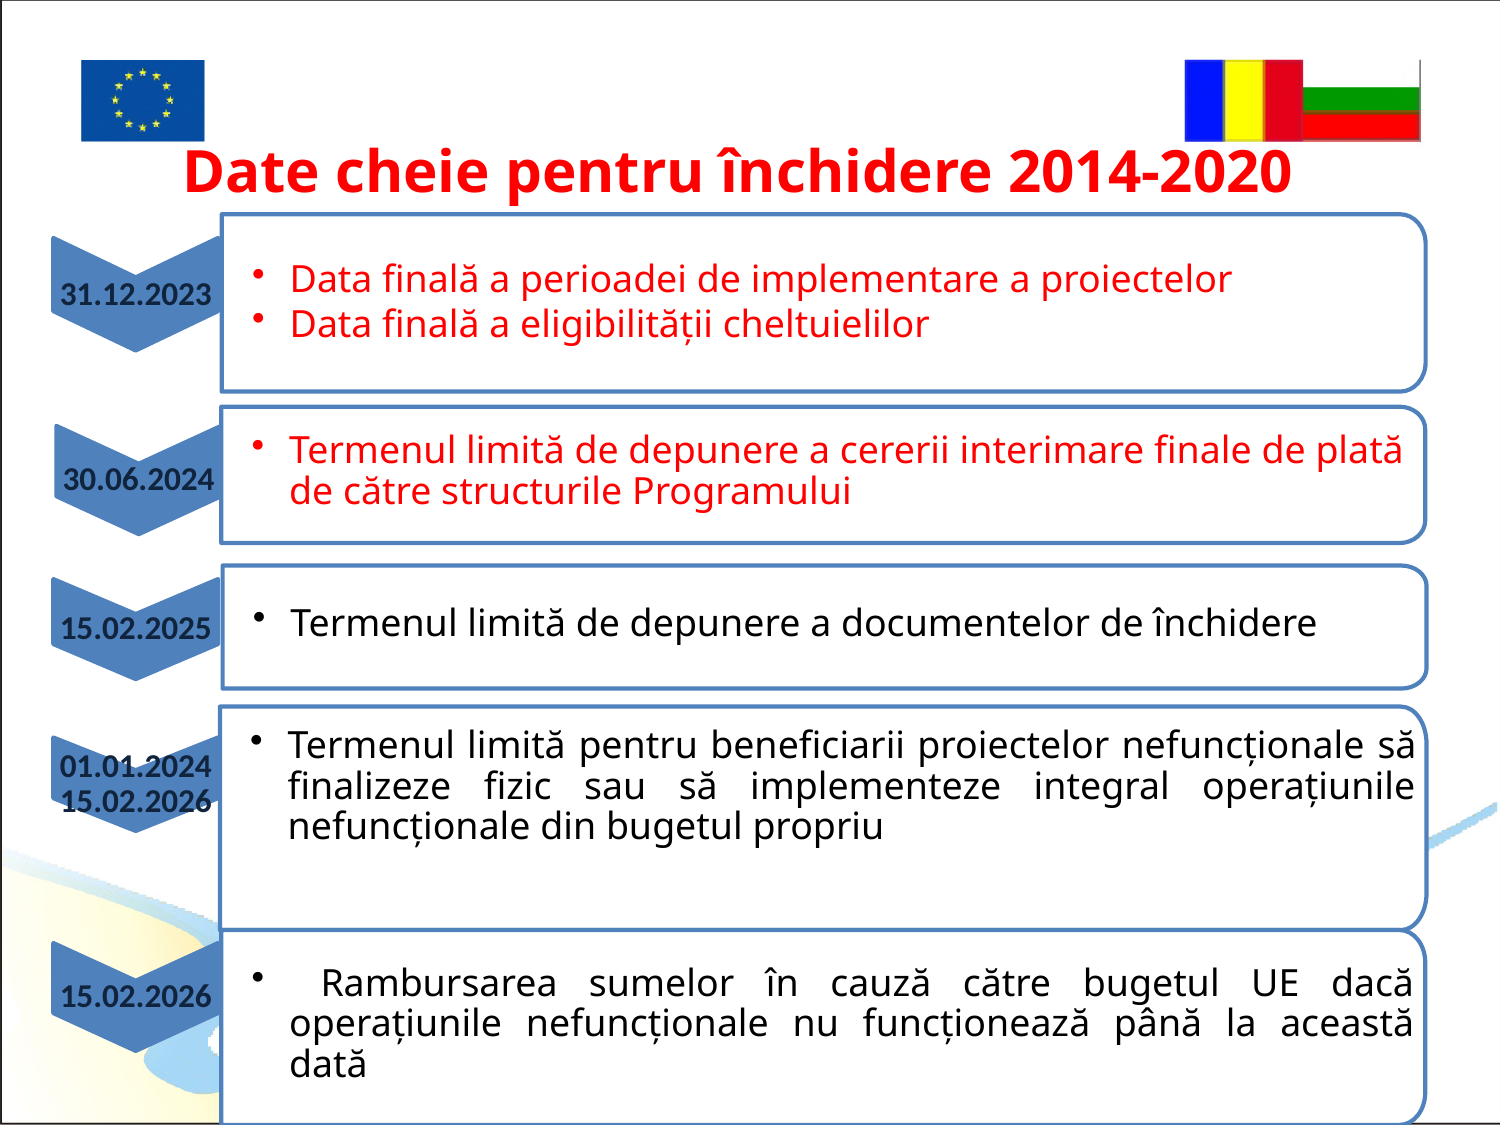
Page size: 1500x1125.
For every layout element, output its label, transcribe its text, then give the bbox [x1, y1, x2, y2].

text_box Termenul limită de depunere a cererii interimare finale de plată de către structurile Programului [219, 404, 1428, 546]
title Date cheie pentru închidere 2014-2020 [49, 96, 1426, 263]
text_box 15.02.2025 [51, 577, 220, 682]
text_box 30.06.2024 [54, 424, 219, 537]
text_box Termenul limită pentru beneficiarii proiectelor nefuncționale să finalizeze fizic sau să implementeze integral operațiunile nefuncționale din bugetul propriu [217, 704, 1429, 932]
text_box 01.01.202415.02.2026 [51, 735, 217, 833]
picture [0, 0, 1500, 1125]
text_box 31.12.2023 [51, 236, 219, 353]
text_box Rambursarea sumelor în cauză către bugetul UE dacă operațiunile nefuncționale nu funcționează până la această dată [219, 927, 1428, 1125]
text_box 15.02.2026 [51, 941, 219, 1053]
text_box Data finală a perioadei de implementare a proiectelor Data finală a eligibilității cheltuielilor [219, 212, 1428, 394]
text_box Termenul limită de depunere a documentelor de închidere [220, 563, 1429, 691]
